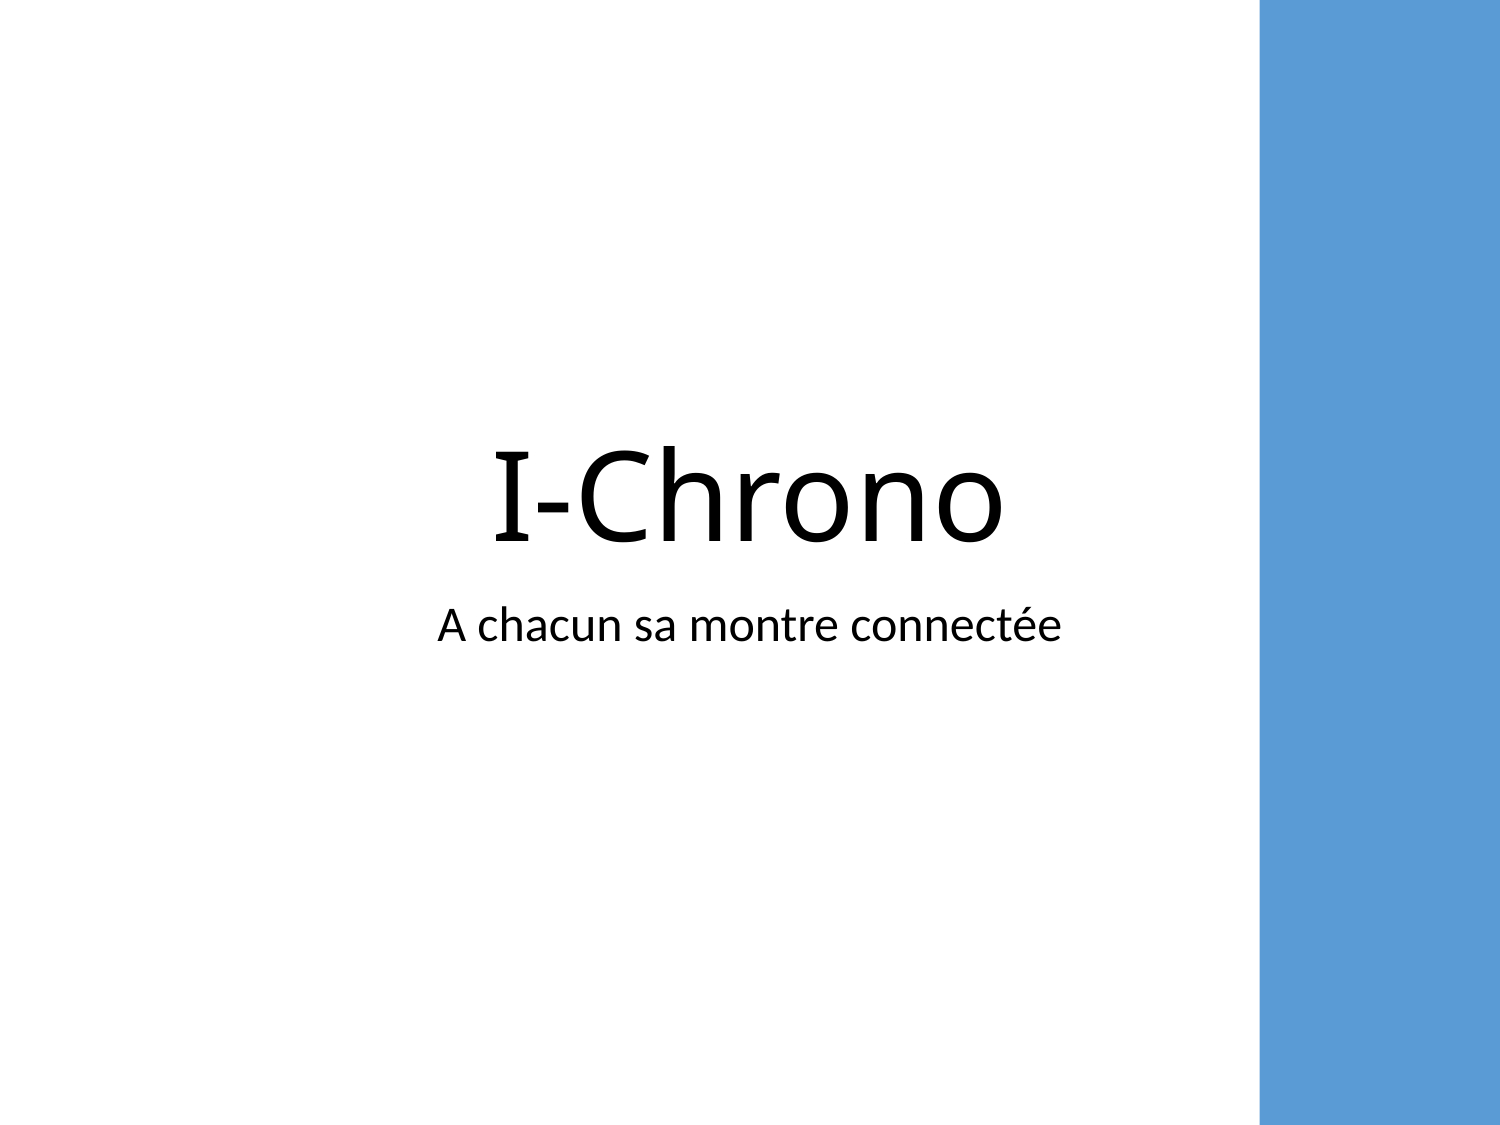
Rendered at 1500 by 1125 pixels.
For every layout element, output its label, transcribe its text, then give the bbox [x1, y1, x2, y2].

subtitle A chacun sa montre connectée [187, 590, 1313, 863]
title I-Chrono [112, 184, 1388, 576]
